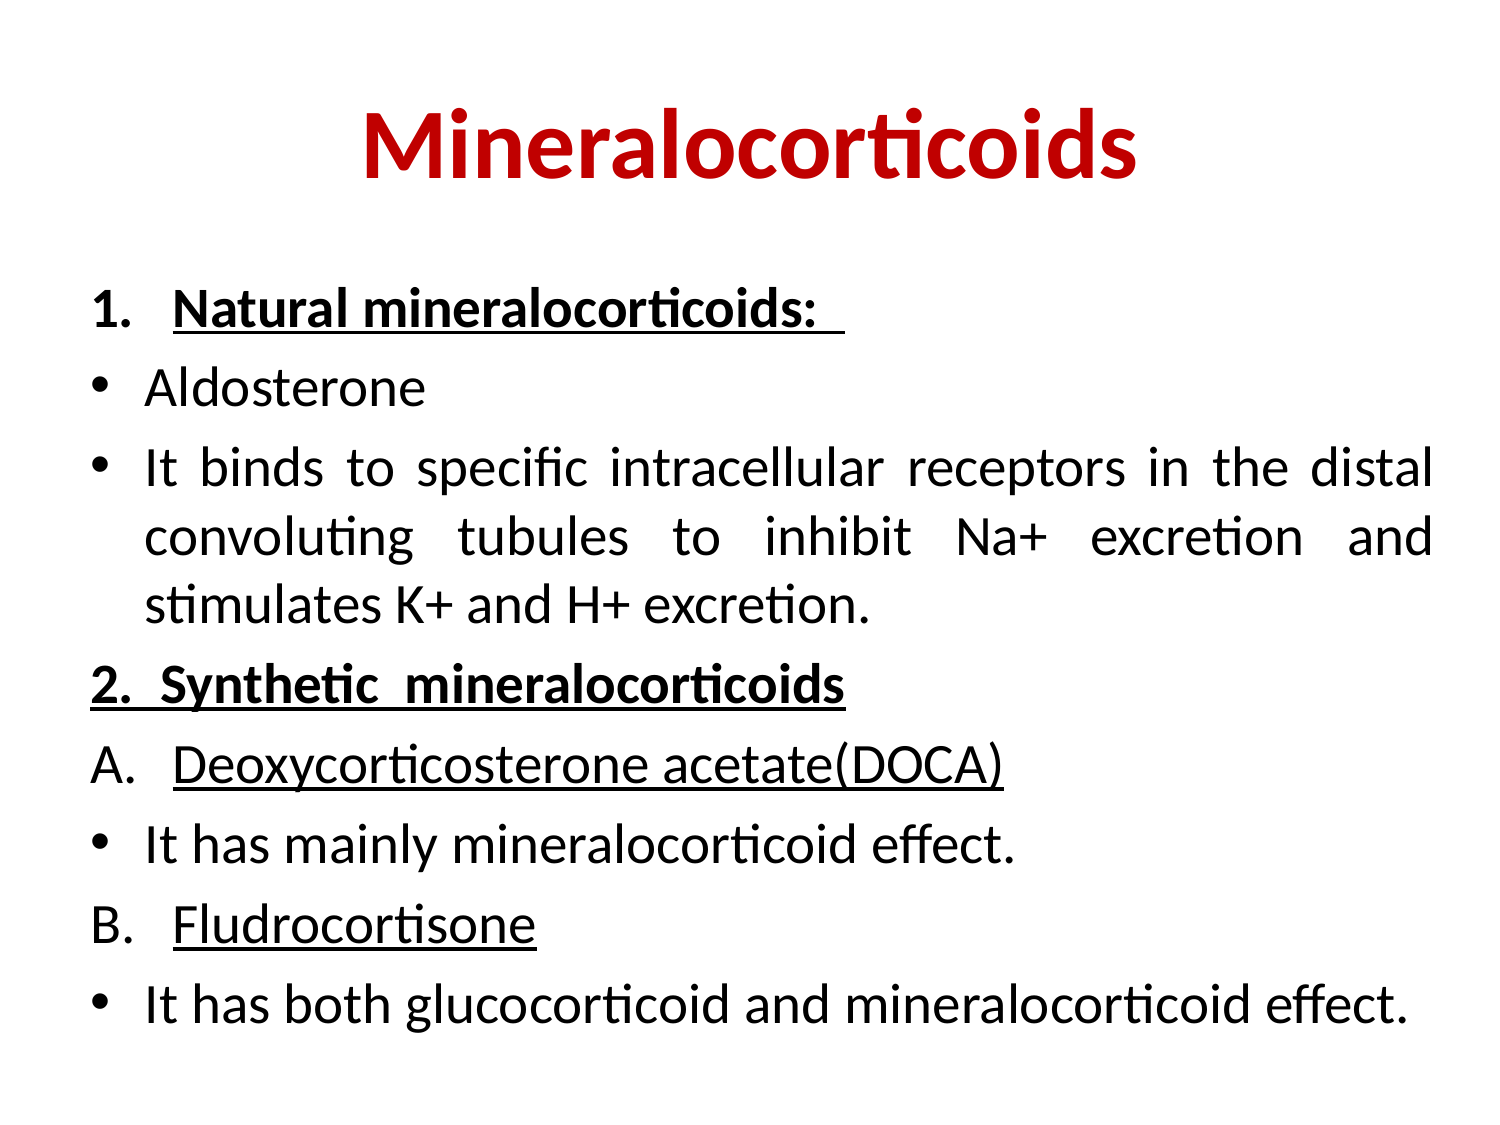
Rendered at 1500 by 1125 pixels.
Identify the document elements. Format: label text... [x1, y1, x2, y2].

title Mineralocorticoids [75, 45, 1425, 233]
list Natural mineralocorticoids: Aldosterone It binds to specific intracellular receptors in the distal convoluting tubules to inhibit Na+ excretion and stimulates K+ and H+ excretion. 2. Synthetic mineralocorticoids Deoxycorticosterone acetate(DOCA) It has mainly mineralocorticoid effect. Fludrocortisone It has both glucocorticoid and mineralocorticoid effect. [75, 262, 1450, 1100]
